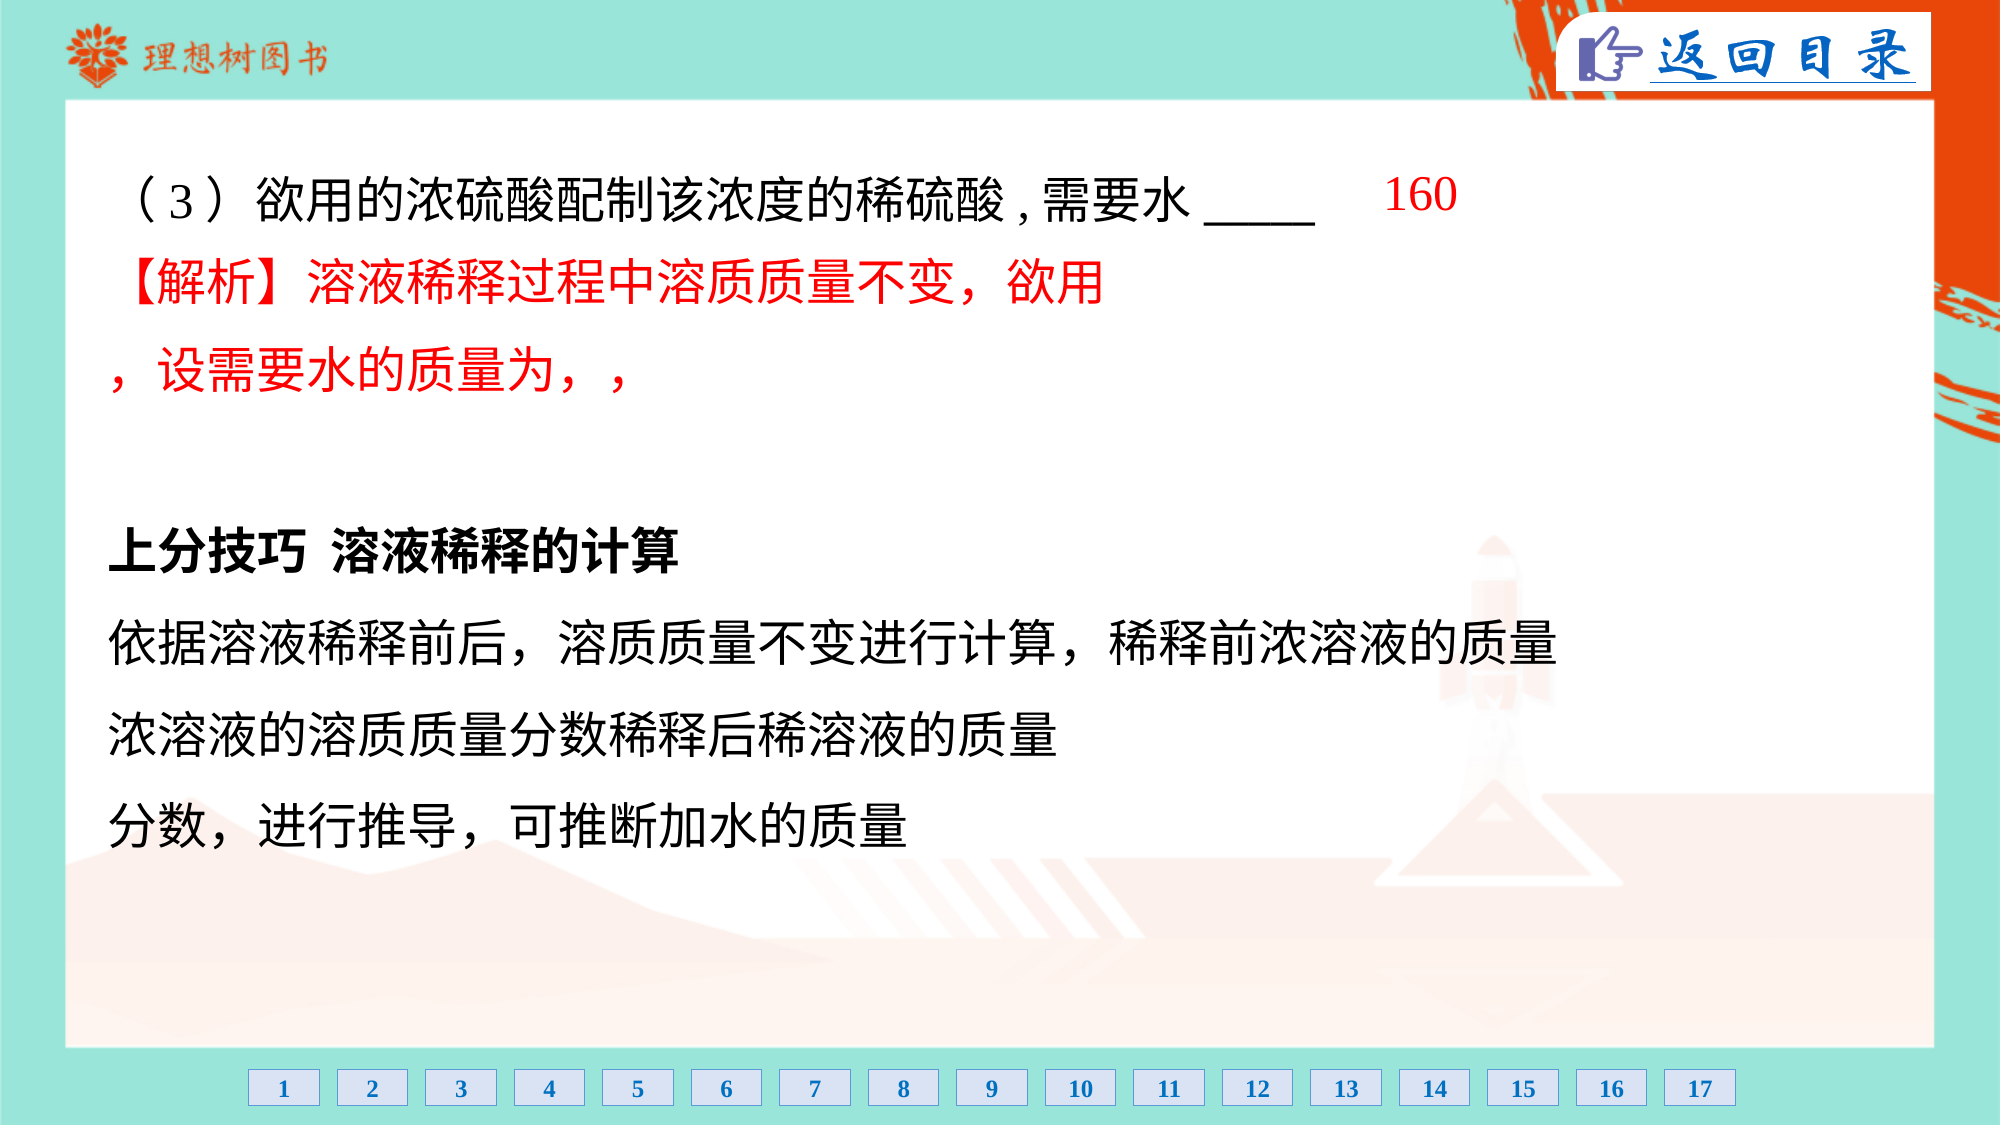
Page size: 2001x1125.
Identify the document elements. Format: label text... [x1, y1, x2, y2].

picture [0, 0, 2000, 1125]
text_box 160 [1364, 132, 1477, 212]
